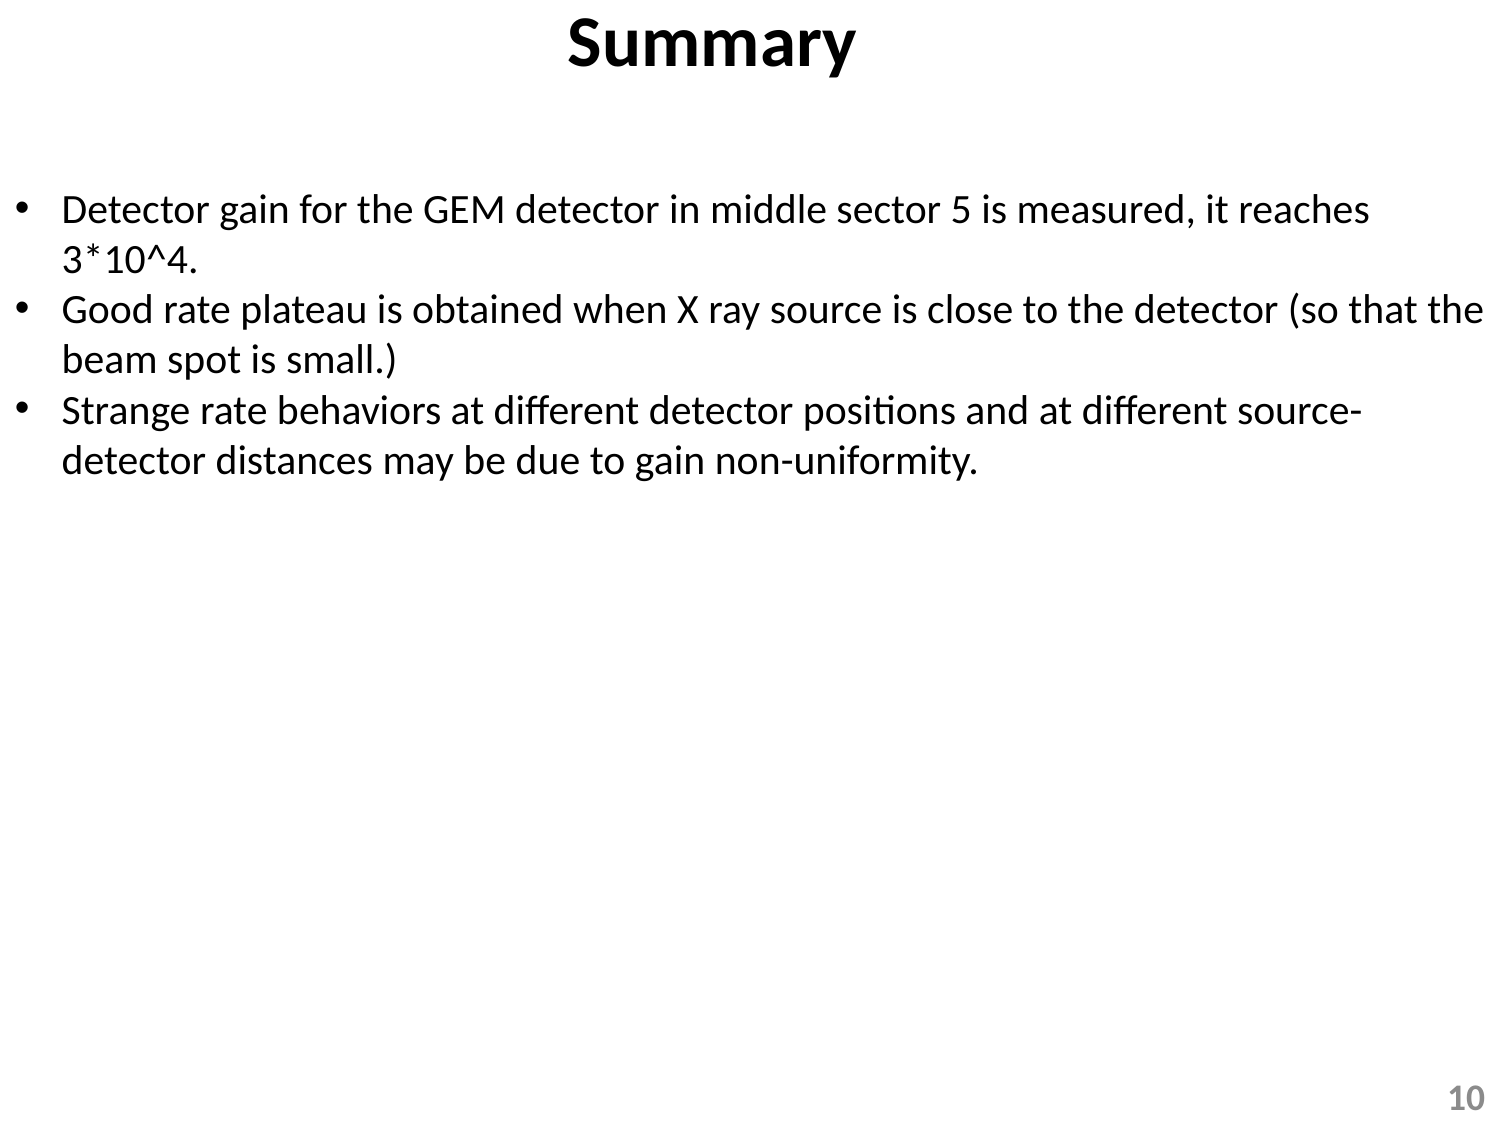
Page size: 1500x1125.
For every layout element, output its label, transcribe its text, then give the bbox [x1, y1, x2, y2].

text_box Detector gain for the GEM detector in middle sector 5 is measured, it reaches 3*10^4. Good rate plateau is obtained when X ray source is close to the detector (so that the beam spot is small.) Strange rate behaviors at different detector positions and at different source-detector distances may be due to gain non-uniformity. [0, 174, 1500, 490]
slide_number 10 [1149, 1065, 1500, 1125]
title Summary [0, 0, 1425, 75]
